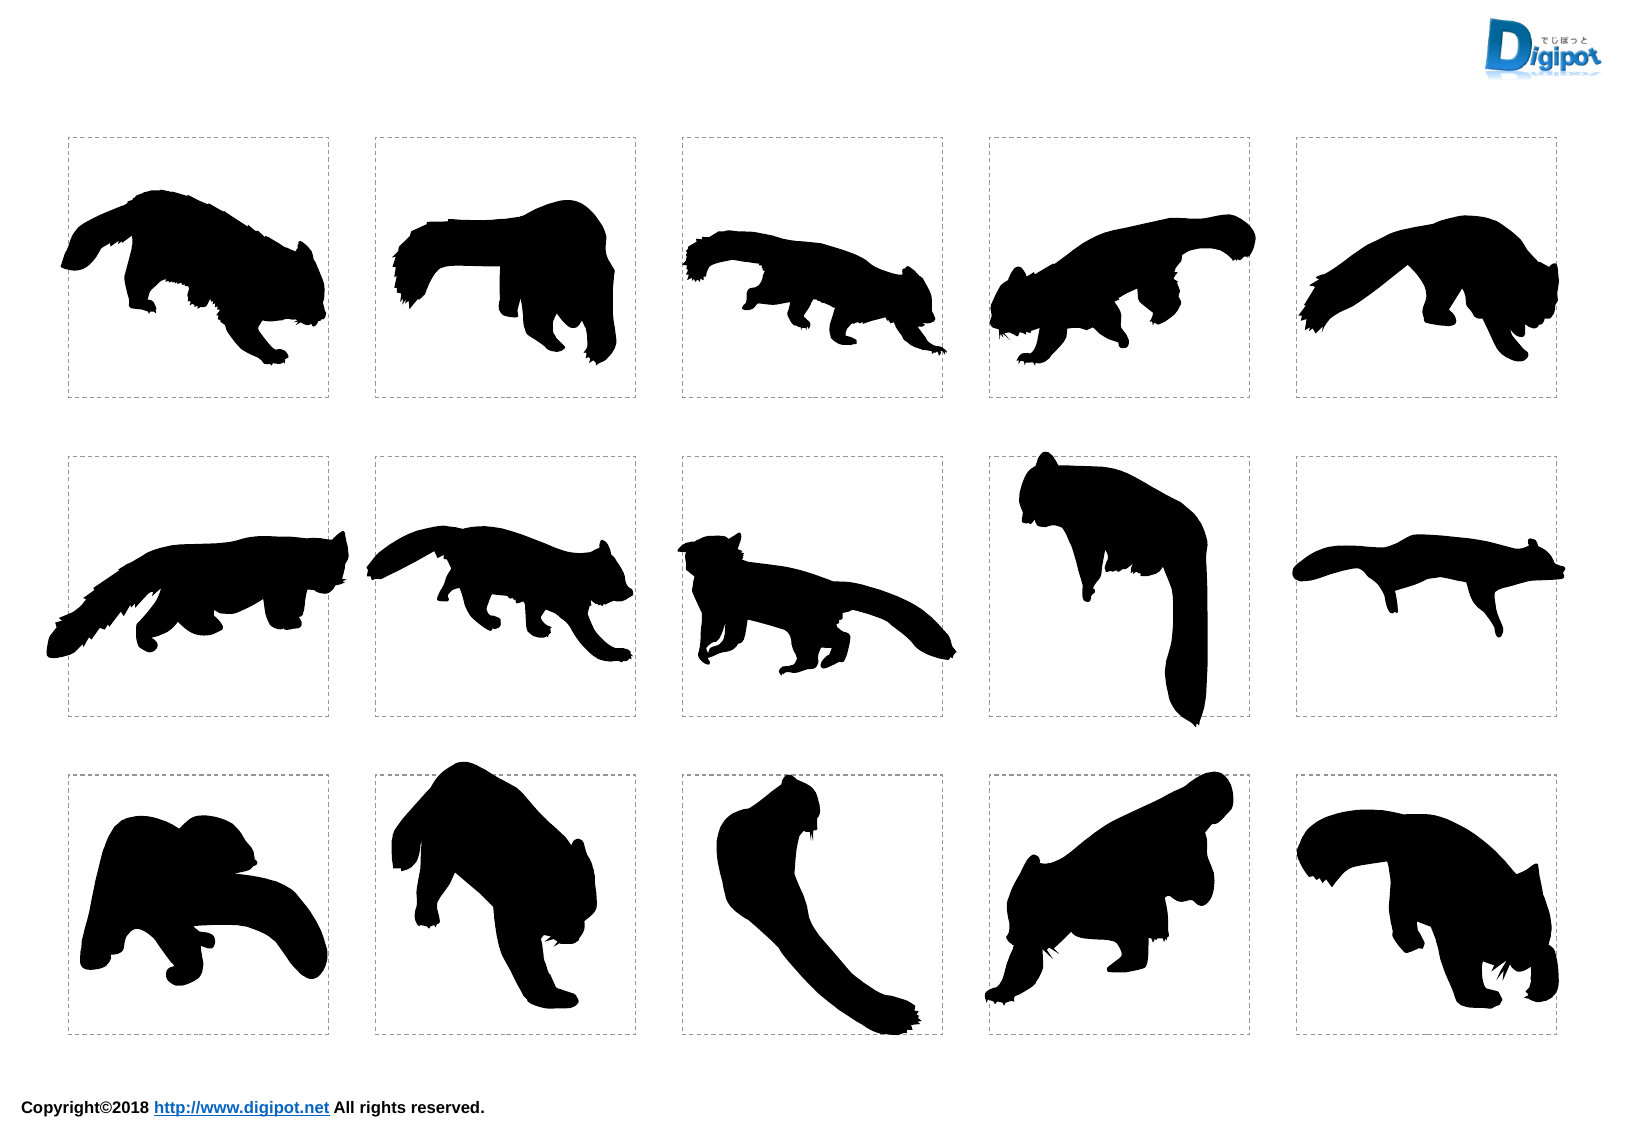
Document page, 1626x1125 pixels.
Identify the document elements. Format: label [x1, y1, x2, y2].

text_box [1298, 215, 1559, 362]
picture [1485, 18, 1602, 82]
text_box [1292, 534, 1566, 638]
text_box [391, 761, 597, 1009]
text_box [80, 815, 328, 986]
text_box [46, 531, 349, 659]
text_box [60, 189, 327, 366]
text_box [989, 214, 1256, 366]
text_box [366, 525, 634, 663]
text_box [1019, 451, 1208, 728]
text_box [391, 200, 617, 366]
text_box [984, 771, 1234, 1006]
text_box [1297, 809, 1559, 1009]
text_box [677, 532, 957, 676]
text_box [682, 230, 947, 356]
text_box [716, 774, 922, 1036]
